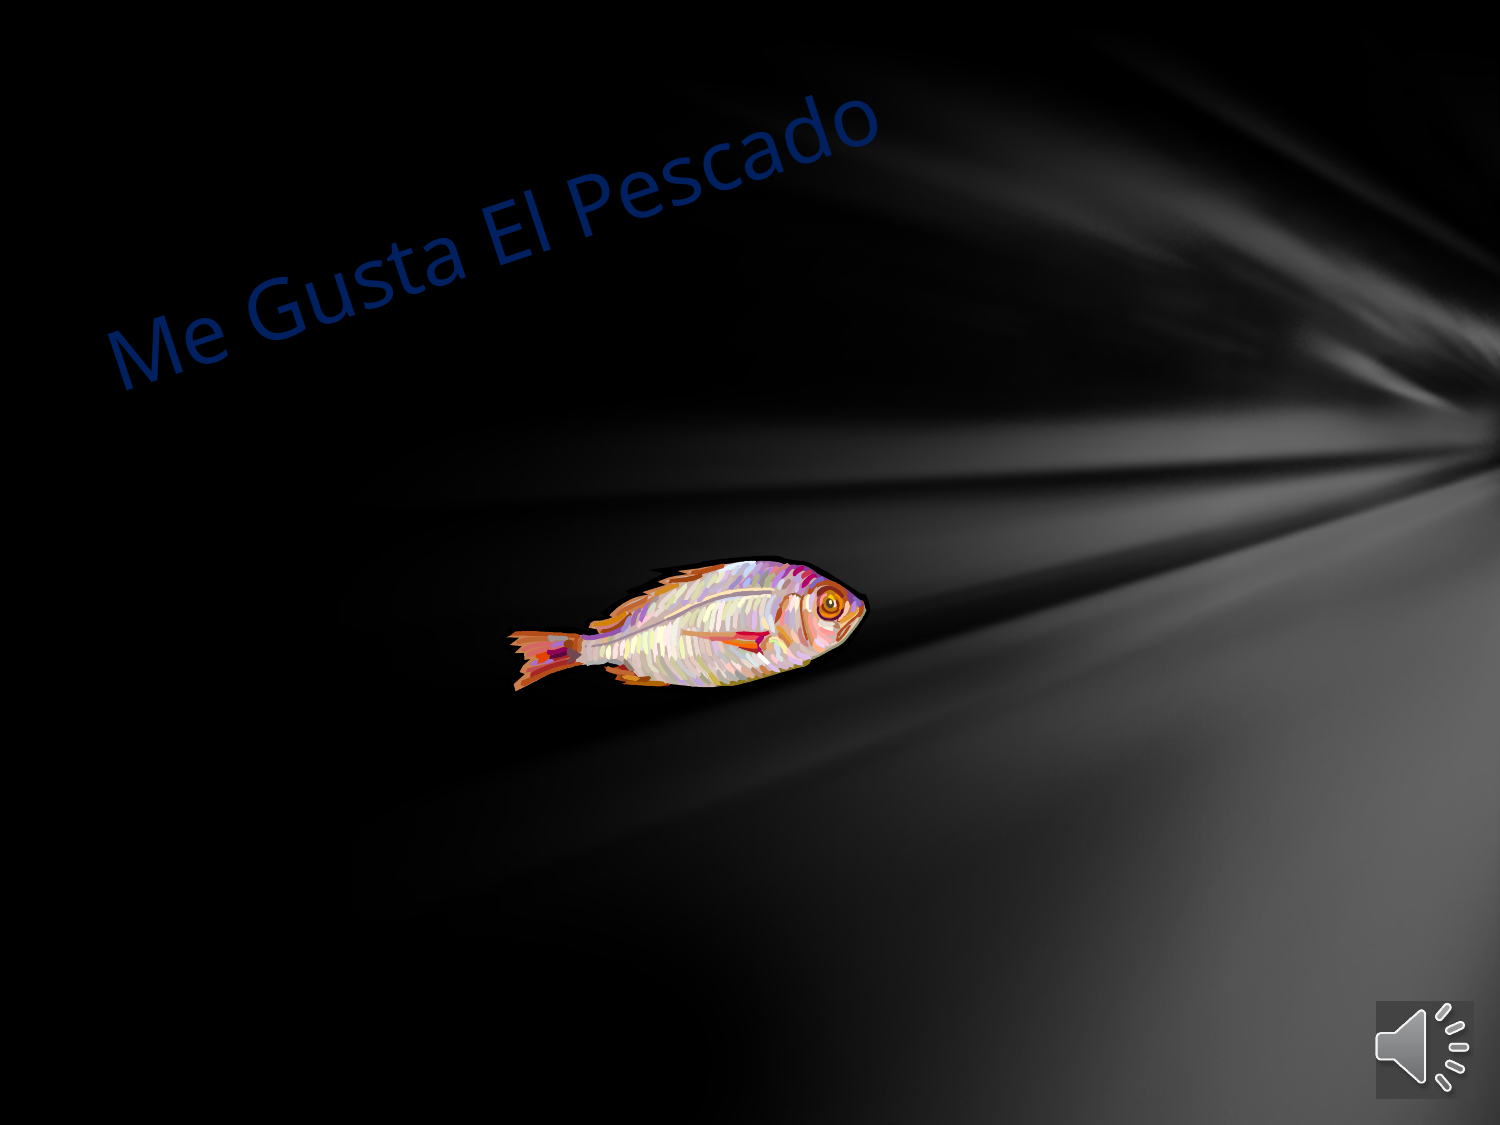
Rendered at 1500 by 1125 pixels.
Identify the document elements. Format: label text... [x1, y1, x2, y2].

title Me Gusta El Pescado [53, 0, 1315, 422]
picture [1374, 999, 1476, 1101]
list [499, 550, 876, 705]
